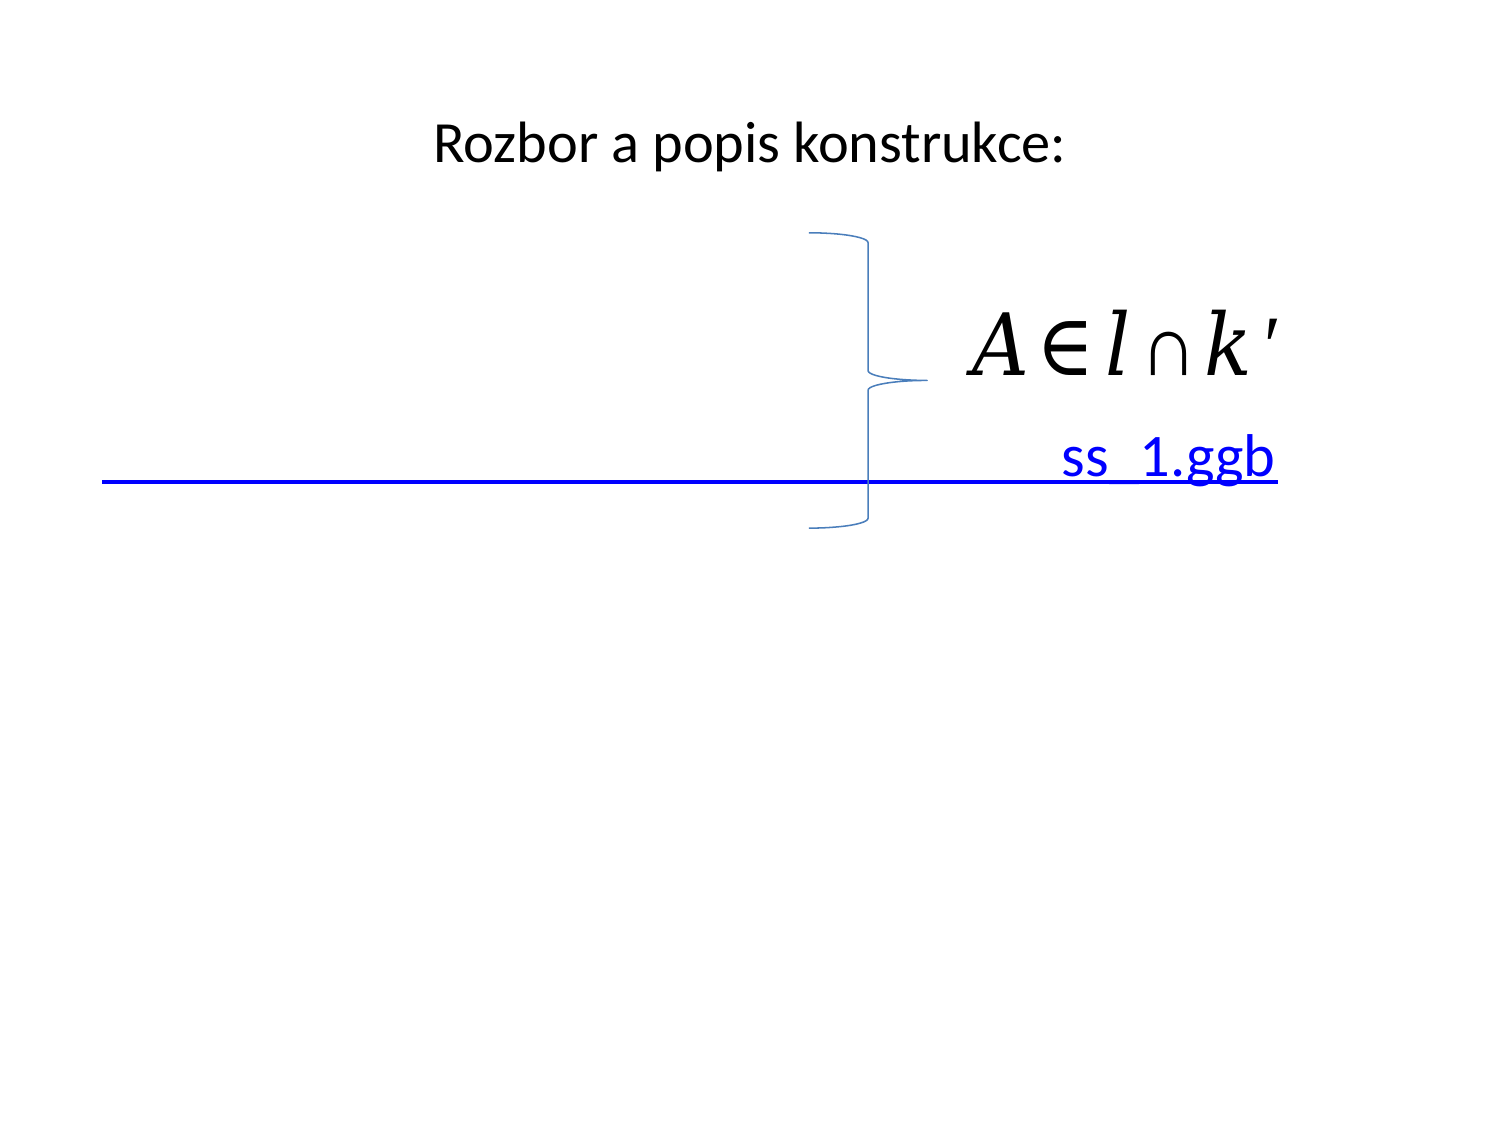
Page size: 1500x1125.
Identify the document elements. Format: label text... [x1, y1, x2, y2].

text_box [808, 232, 928, 529]
title Rozbor a popis konstrukce: [74, 44, 1426, 233]
